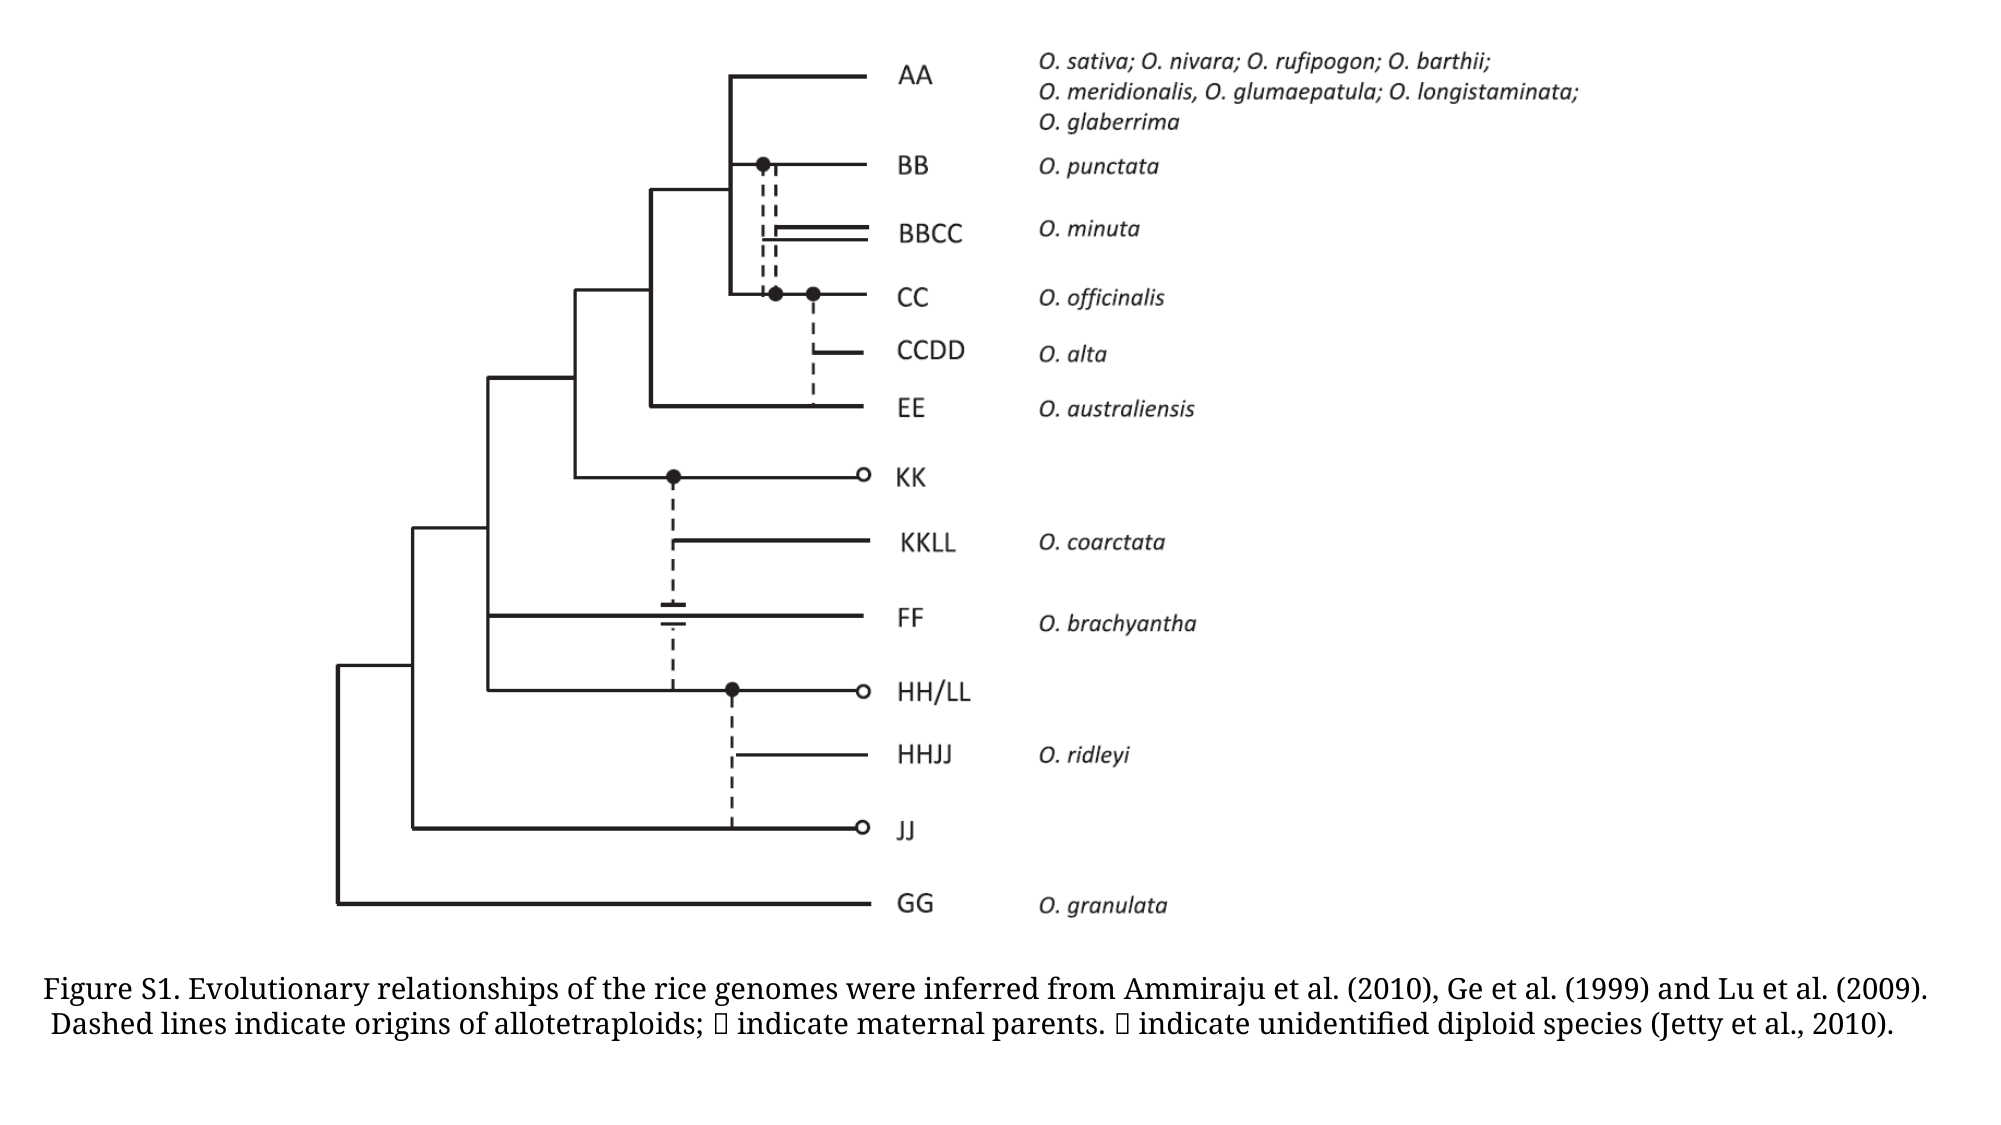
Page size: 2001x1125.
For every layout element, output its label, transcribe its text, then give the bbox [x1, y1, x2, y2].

text_box Figure S1. Evolutionary relationships of the rice genomes were inferred from Ammiraju et al. (2010), Ge et al. (1999) and Lu et al. (2009). Dashed lines indicate origins of allotetraploids;  indicate maternal parents.  indicate unidentified diploid species (Jetty et al., 2010). [28, 963, 1945, 1048]
picture [320, 39, 1586, 924]
